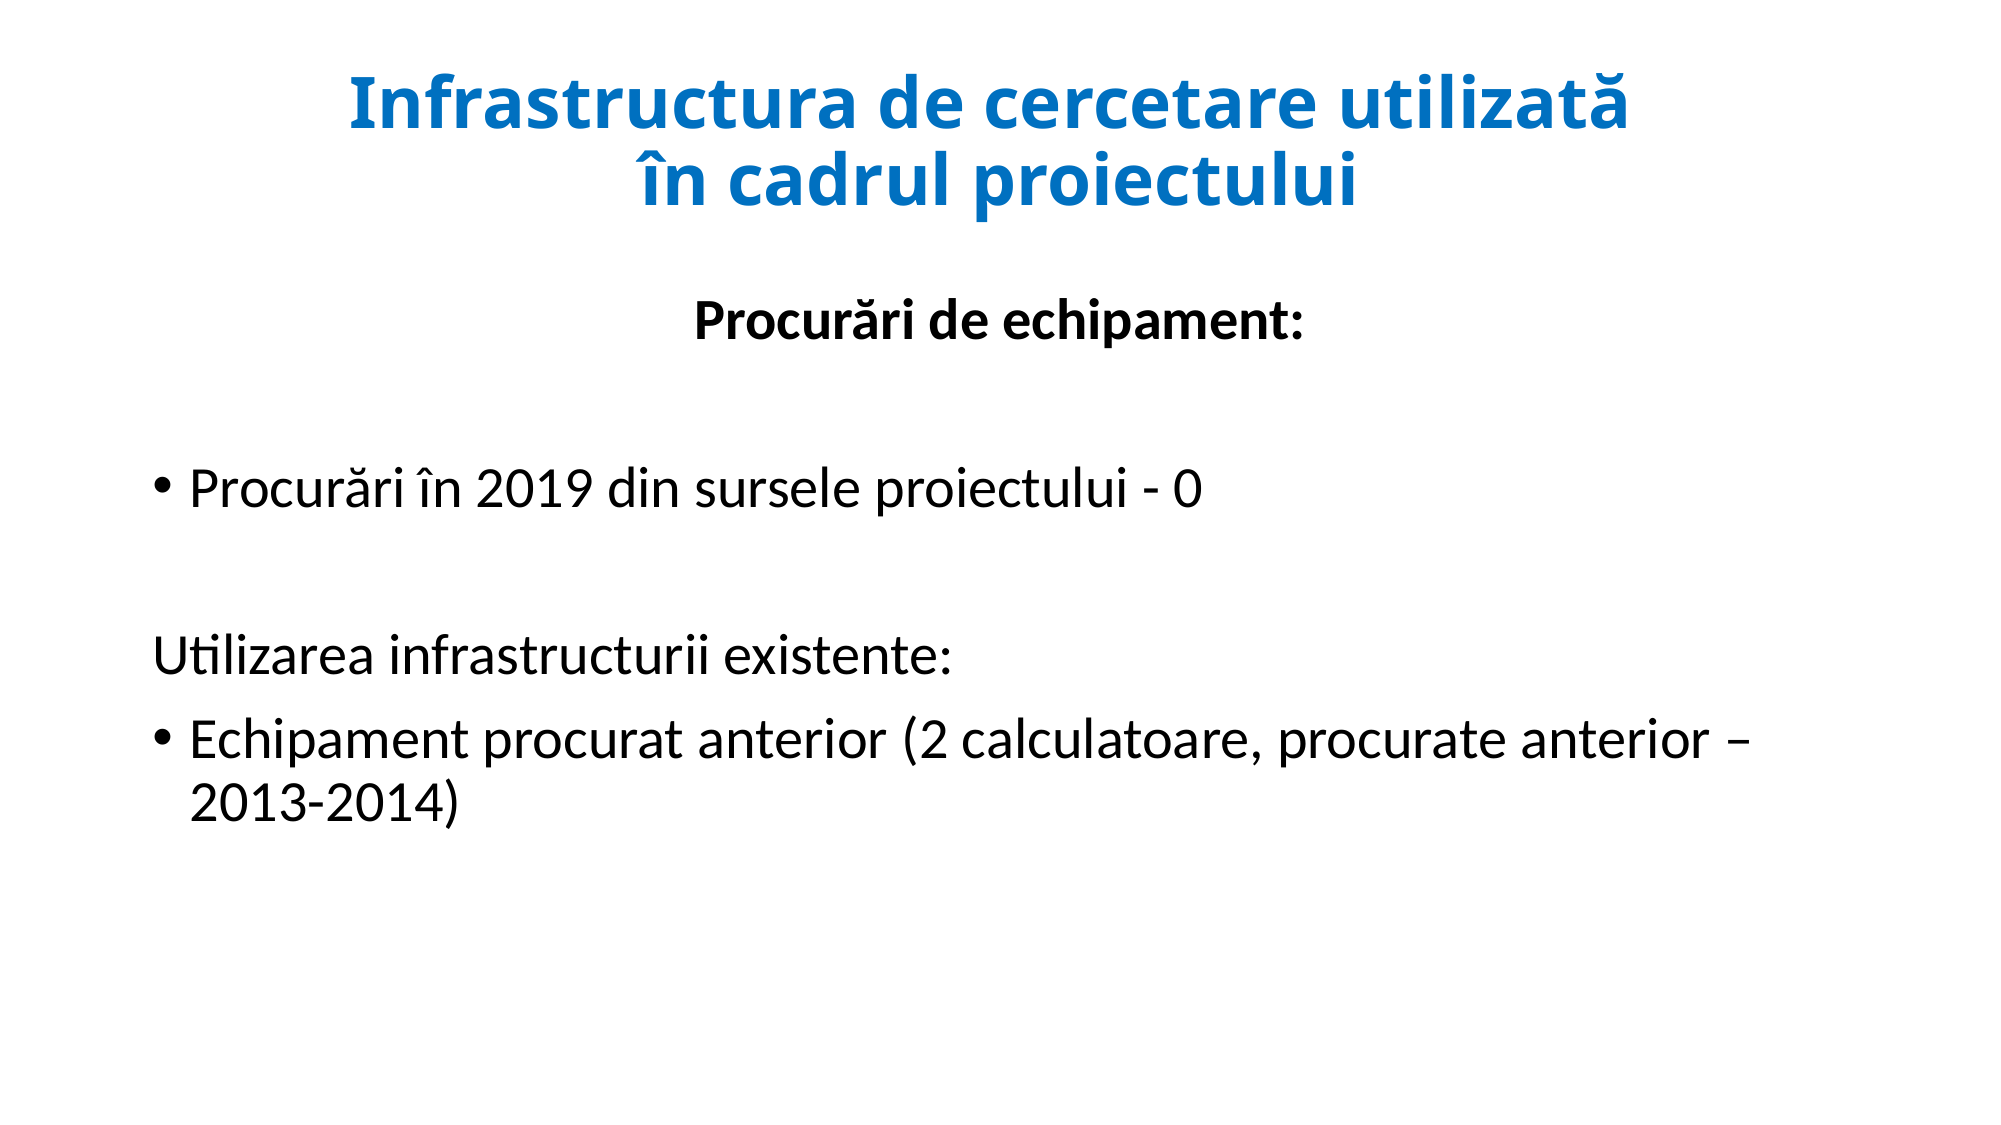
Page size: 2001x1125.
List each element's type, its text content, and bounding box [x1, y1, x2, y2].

list Procurări de echipament: Procurări în 2019 din sursele proiectului - 0 Utilizarea infrastructurii existente: Echipament procurat anterior (2 calculatoare, procurate anterior – 2013-2014) [137, 282, 1863, 1014]
title Infrastructura de cercetare utilizată în cadrul proiectului [137, 59, 1863, 229]
